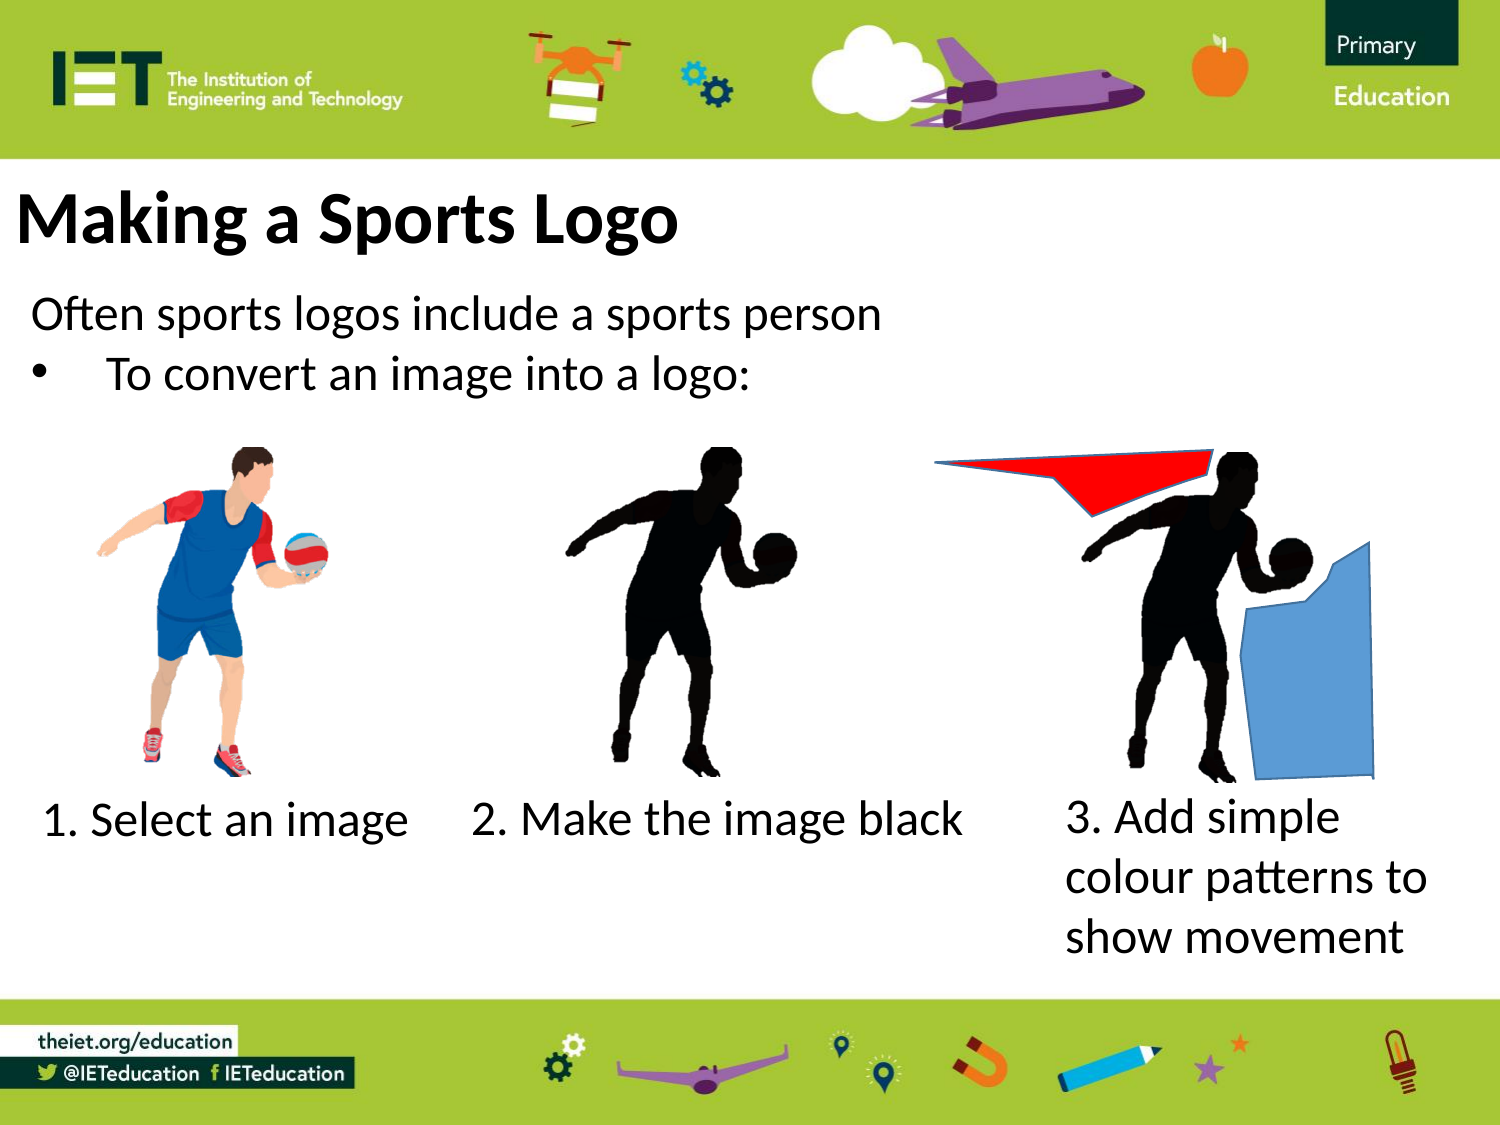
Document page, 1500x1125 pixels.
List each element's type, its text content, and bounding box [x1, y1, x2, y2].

text_box 2. Make the image black [456, 778, 984, 853]
text_box Often sports logos include a sports person To convert an image into a logo: [16, 272, 1327, 408]
text_box [934, 456, 1039, 477]
text_box Making a Sports Logo [0, 171, 1374, 284]
text_box [1332, 540, 1375, 776]
text_box 1. Select an image [26, 779, 425, 855]
text_box 3. Add simple colour patterns to show movement [1050, 776, 1449, 971]
picture [0, 0, 1500, 1125]
